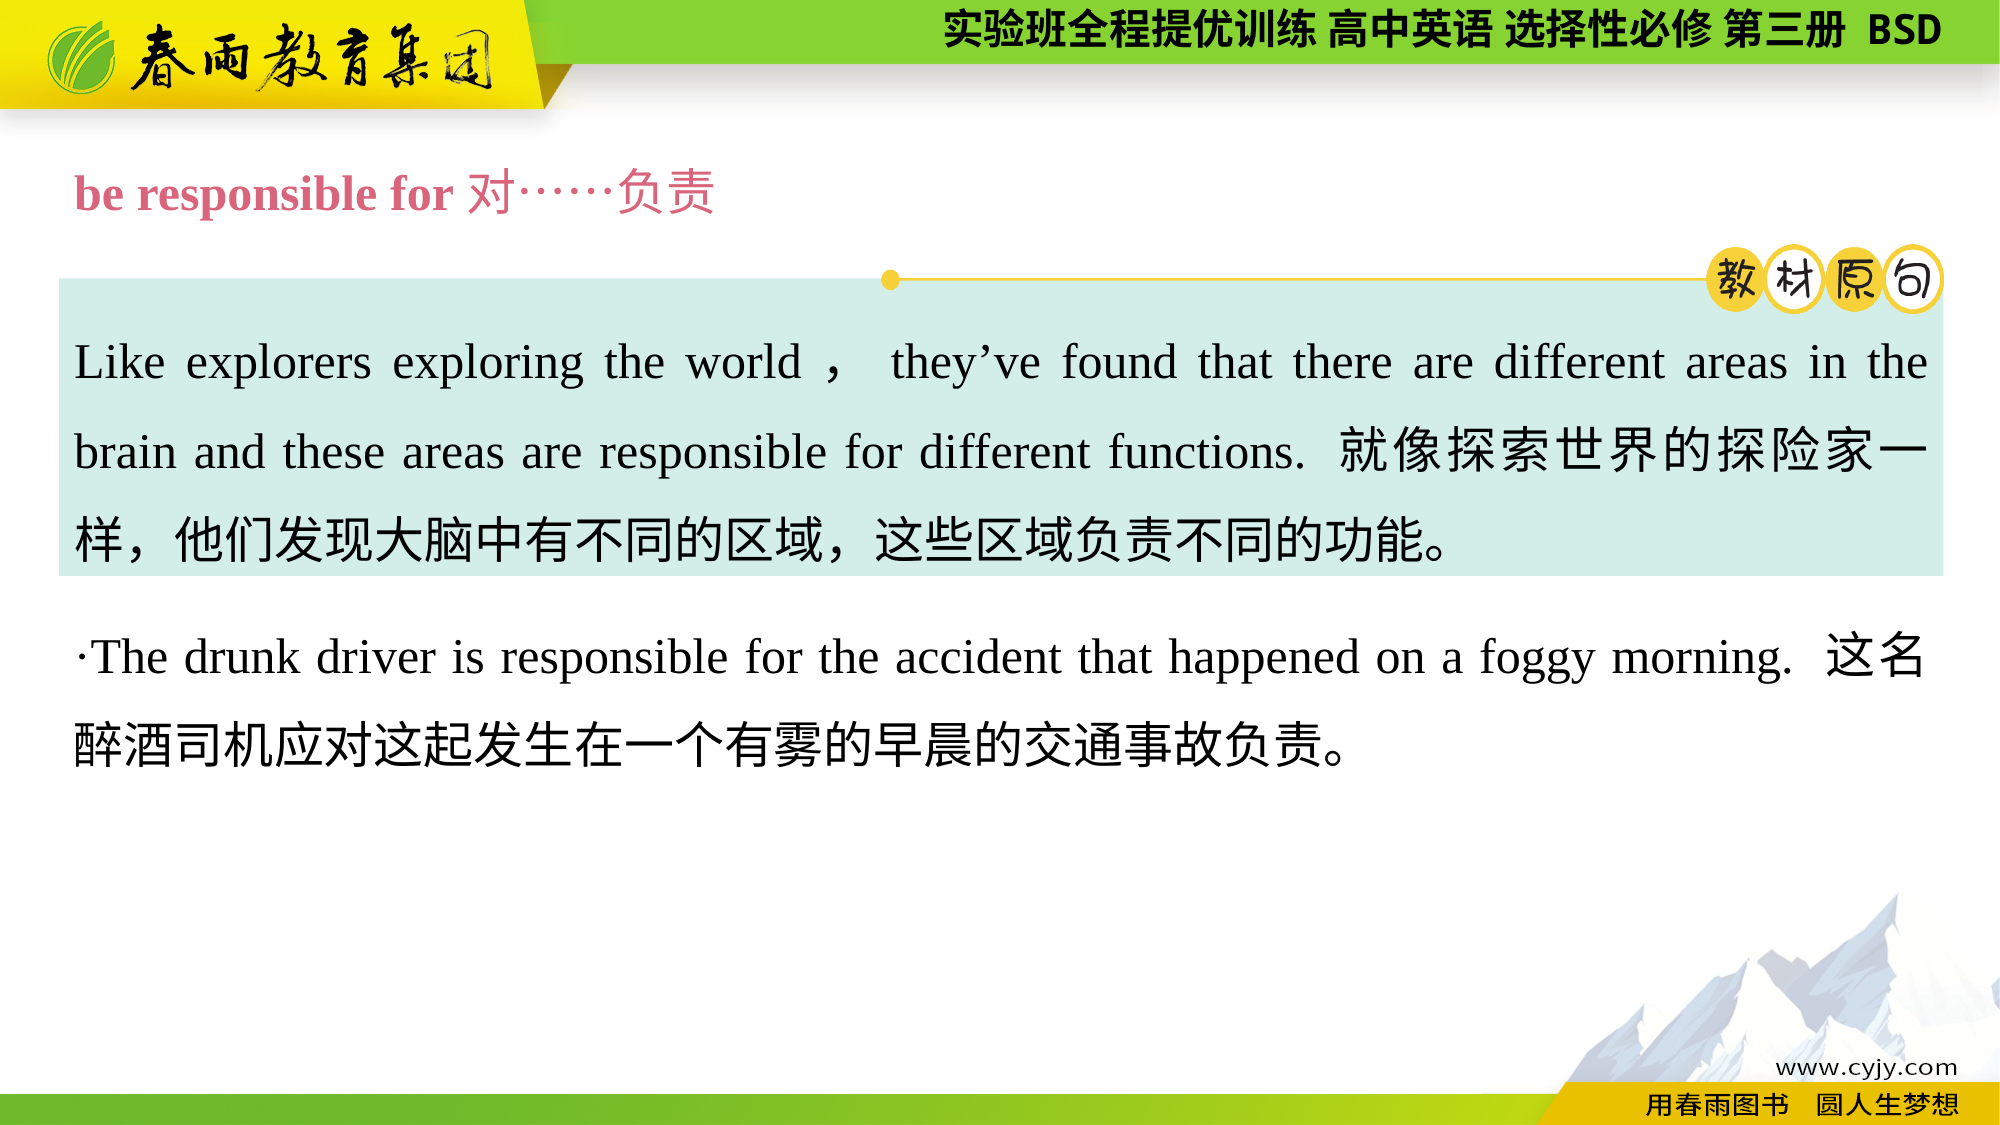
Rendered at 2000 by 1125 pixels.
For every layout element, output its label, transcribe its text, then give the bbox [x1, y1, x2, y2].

picture [0, 0, 2000, 1125]
text_box ·The drunk driver is responsible for the accident that happened on a foggy morning. 这名醉酒司机应对这起发生在一个有雾的早晨的交通事故负责。 [59, 586, 1944, 781]
text_box Like explorers exploring the world，they’ve found that there are different areas in the brain and these areas are responsible for different functions. 就像探索世界的探险家一样，他们发现大脑中有不同的区域，这些区域负责不同的功能。 [59, 278, 1944, 576]
list be responsible for对……负责 [59, 122, 1944, 217]
